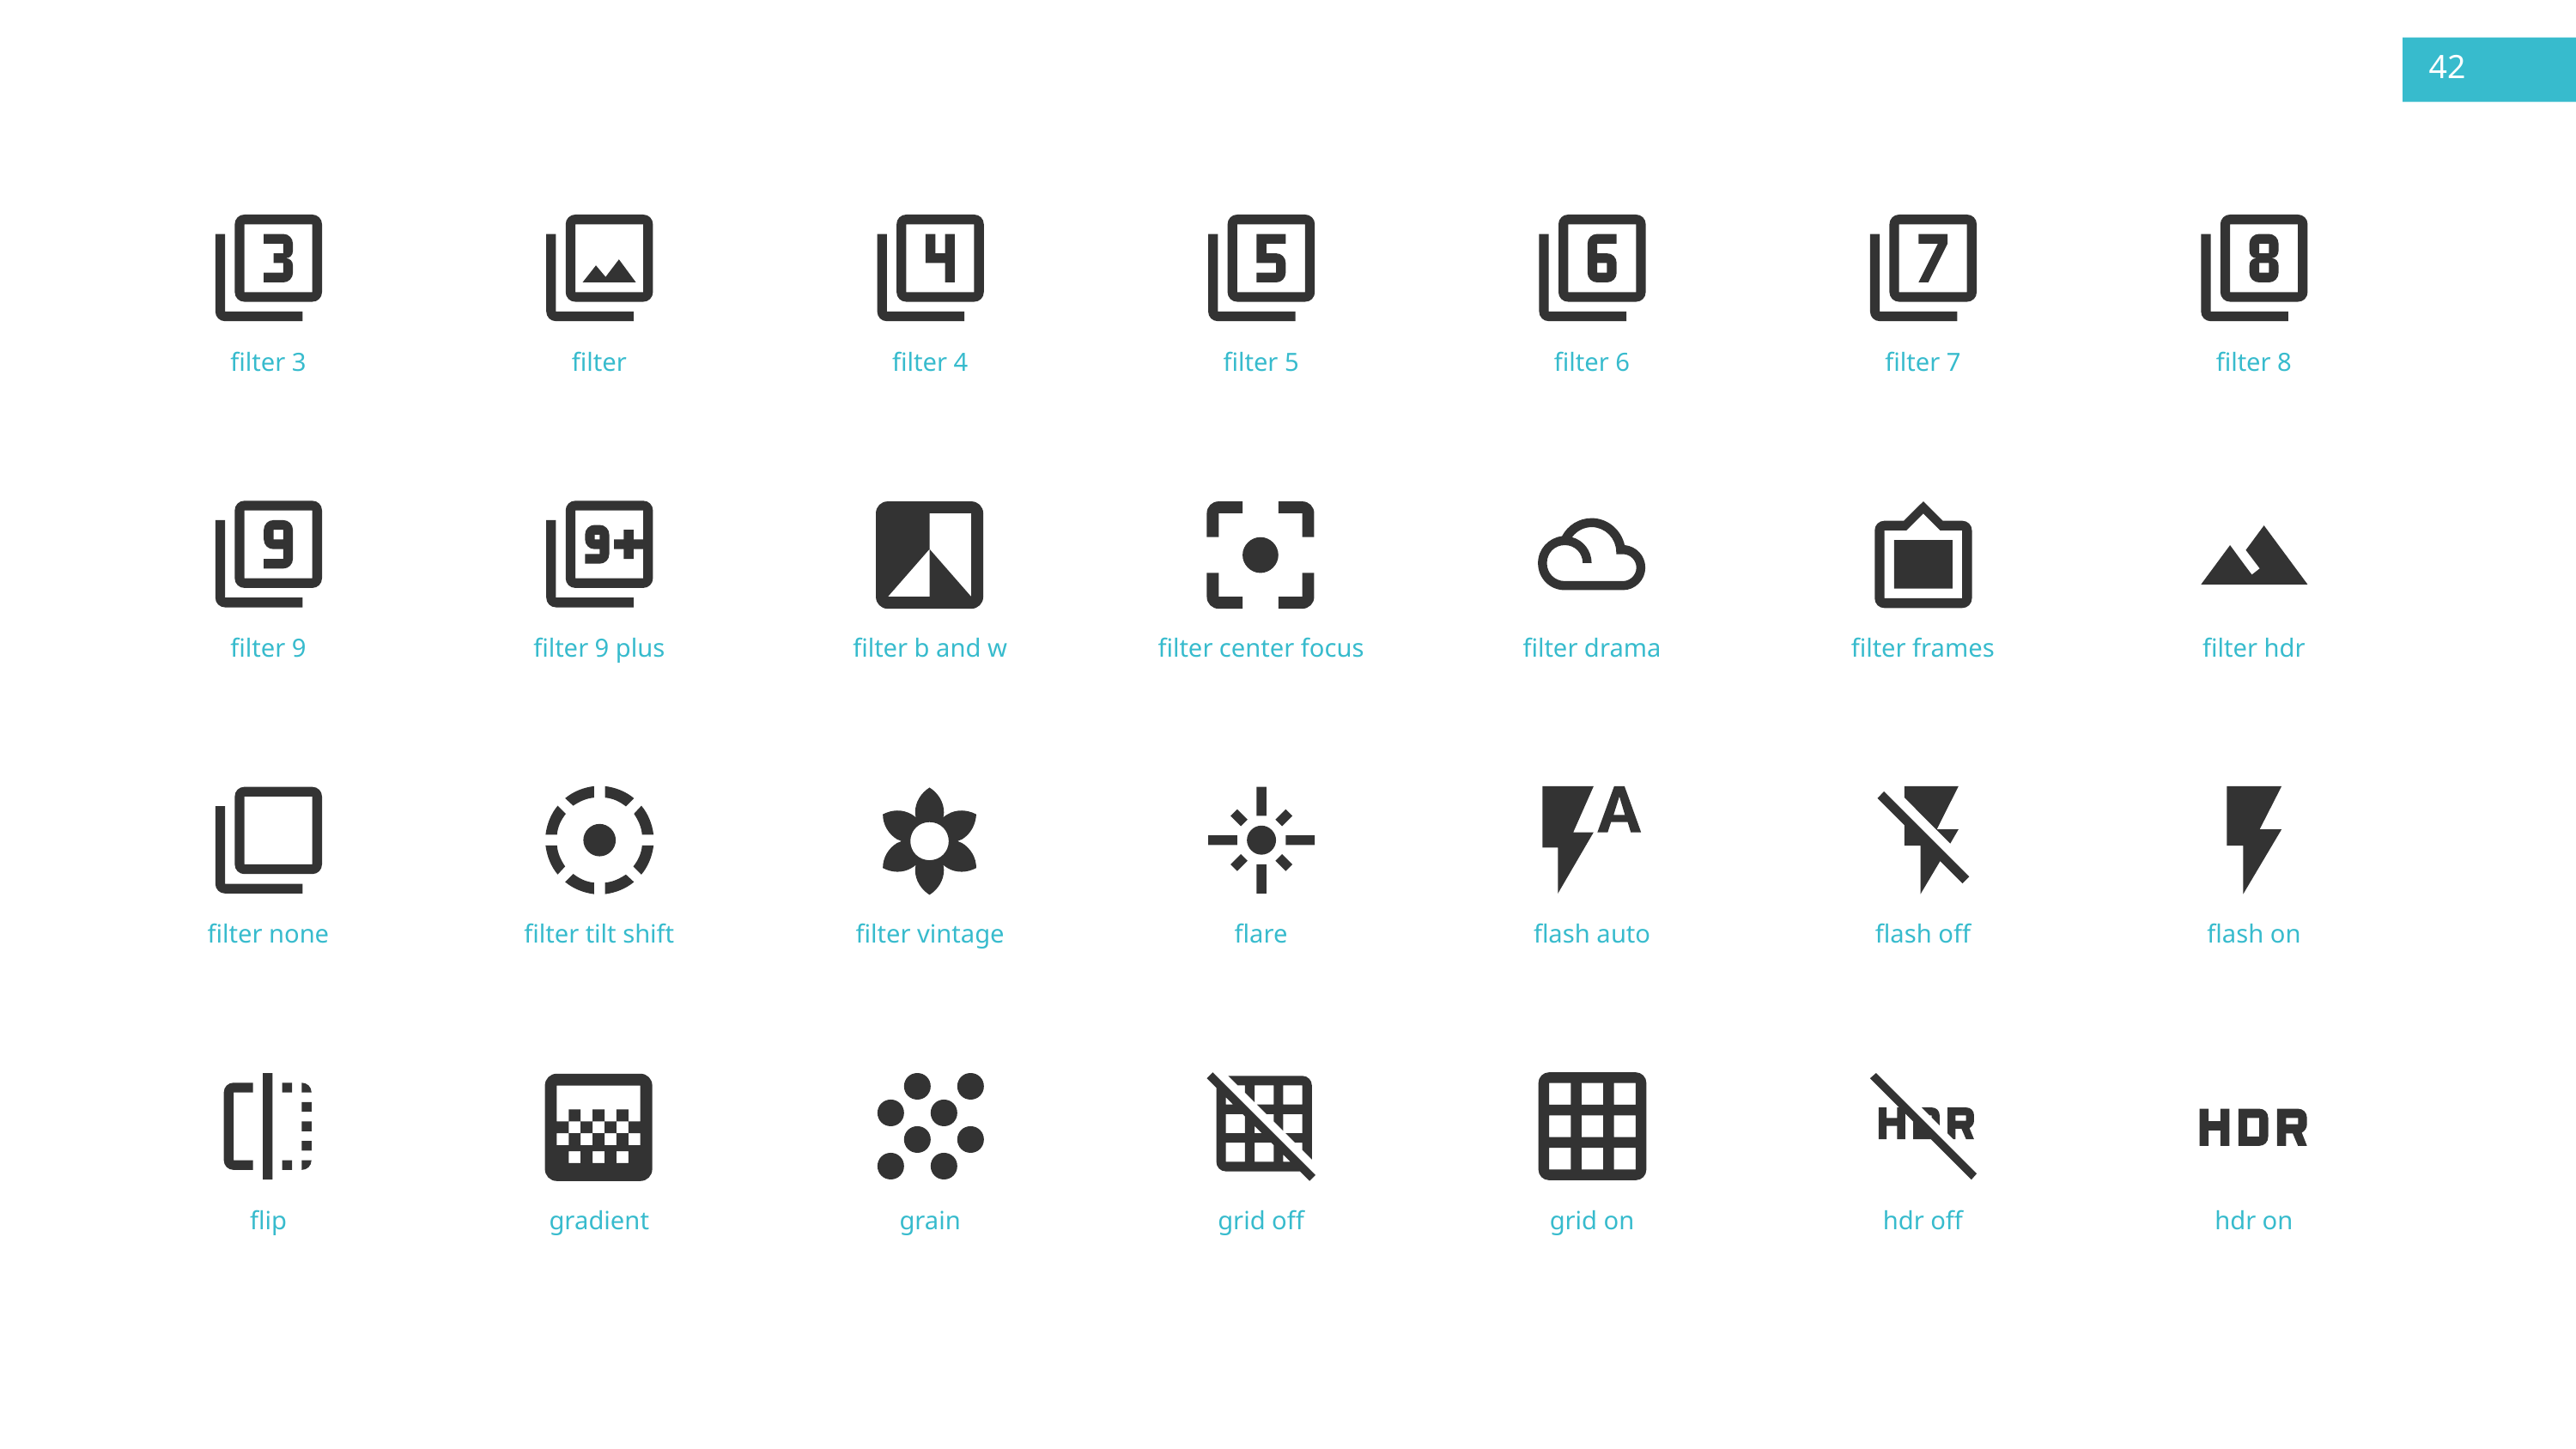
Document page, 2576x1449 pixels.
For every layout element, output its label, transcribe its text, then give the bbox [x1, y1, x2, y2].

text_box [2276, 1108, 2307, 1146]
text_box [903, 1073, 931, 1100]
text_box [957, 1125, 984, 1153]
text_box [877, 1099, 904, 1126]
text_box [545, 845, 566, 875]
text_box [957, 1073, 984, 1100]
text_box [1904, 785, 1959, 844]
text_box filter none [89, 912, 420, 955]
text_box [545, 805, 566, 835]
text_box [634, 805, 654, 835]
text_box [605, 874, 635, 894]
text_box [2199, 1108, 2230, 1146]
text_box [1285, 835, 1315, 846]
text_box [546, 233, 634, 322]
text_box [544, 1073, 653, 1181]
text_box [2238, 1108, 2269, 1146]
text_box [1869, 1073, 1978, 1180]
text_box [282, 1082, 293, 1093]
text_box filter tilt shift [420, 912, 750, 955]
text_box [234, 214, 323, 302]
text_box [605, 785, 635, 807]
text_box [1542, 785, 1594, 894]
text_box hdr off [1744, 1197, 2075, 1241]
text_box flash on [2075, 912, 2433, 955]
text_box hdr on [2075, 1197, 2433, 1241]
text_box [2201, 525, 2308, 585]
text_box [1275, 809, 1293, 827]
text_box [1558, 214, 1646, 302]
text_box filter 4 [750, 339, 1082, 383]
text_box [1597, 785, 1642, 833]
text_box [633, 845, 654, 875]
text_box filter b and w [750, 626, 1082, 669]
text_box [215, 806, 303, 894]
text_box grid off [1082, 1197, 1413, 1241]
text_box filter 6 [1413, 339, 1744, 383]
text_box [1256, 864, 1267, 894]
text_box [215, 519, 303, 608]
text_box [1227, 214, 1315, 302]
text_box [876, 501, 984, 609]
text_box [2227, 785, 2282, 894]
text_box filter hdr [2075, 626, 2433, 669]
text_box filter 7 [1744, 339, 2075, 383]
text_box [263, 1073, 273, 1180]
text_box filter frames [1744, 626, 2075, 669]
text_box [583, 823, 617, 857]
text_box [301, 1121, 312, 1131]
text_box [930, 1099, 957, 1126]
text_box flare [1082, 912, 1413, 955]
text_box [1247, 825, 1277, 855]
text_box flash off [1744, 912, 2075, 955]
text_box filter 8 [2075, 339, 2433, 383]
text_box [565, 214, 653, 302]
text_box filter vintage [750, 912, 1082, 955]
text_box [1877, 791, 1970, 894]
text_box [301, 1160, 312, 1170]
text_box [903, 1125, 931, 1153]
text_box filter center focus [1082, 626, 1413, 669]
text_box [1208, 233, 1296, 322]
text_box [2201, 233, 2288, 322]
text_box filter drama [1413, 626, 1744, 669]
text_box [1278, 501, 1315, 537]
text_box [1230, 853, 1248, 871]
text_box [565, 873, 594, 894]
text_box [877, 233, 965, 322]
text_box [1538, 1072, 1647, 1180]
text_box filter [420, 339, 750, 383]
text_box [565, 500, 653, 588]
text_box [301, 1141, 312, 1151]
text_box flip [89, 1197, 420, 1241]
text_box [1242, 537, 1279, 573]
text_box [1256, 786, 1267, 816]
text_box [1869, 233, 1958, 322]
text_box flash auto [1413, 912, 1744, 955]
text_box [1206, 1072, 1316, 1181]
text_box filter 9 plus [420, 626, 750, 669]
text_box grain [750, 1197, 1082, 1241]
text_box [883, 787, 976, 895]
text_box [896, 214, 984, 302]
text_box [234, 786, 323, 875]
text_box filter 5 [1082, 339, 1413, 383]
text_box [1539, 233, 1627, 322]
text_box [546, 519, 634, 608]
text_box [1278, 573, 1315, 609]
text_box grid on [1413, 1197, 1744, 1241]
text_box gradient [420, 1197, 750, 1241]
text_box [1208, 835, 1237, 846]
text_box [565, 785, 594, 806]
text_box filter 3 [89, 339, 420, 383]
text_box [1230, 809, 1248, 827]
text_box [282, 1160, 293, 1170]
text_box [1275, 853, 1293, 871]
text_box [234, 500, 323, 588]
text_box [930, 1152, 957, 1179]
text_box [2220, 214, 2308, 302]
text_box [1206, 501, 1243, 537]
text_box [223, 1082, 253, 1170]
text_box [1206, 573, 1243, 609]
text_box [1874, 501, 1972, 609]
text_box [877, 1152, 904, 1179]
text_box [215, 233, 303, 322]
slide_number 42 [2415, 35, 2502, 100]
text_box filter 9 [89, 626, 420, 669]
text_box [1538, 518, 1646, 591]
text_box [1889, 214, 1978, 302]
text_box [301, 1082, 312, 1093]
text_box [301, 1101, 312, 1113]
